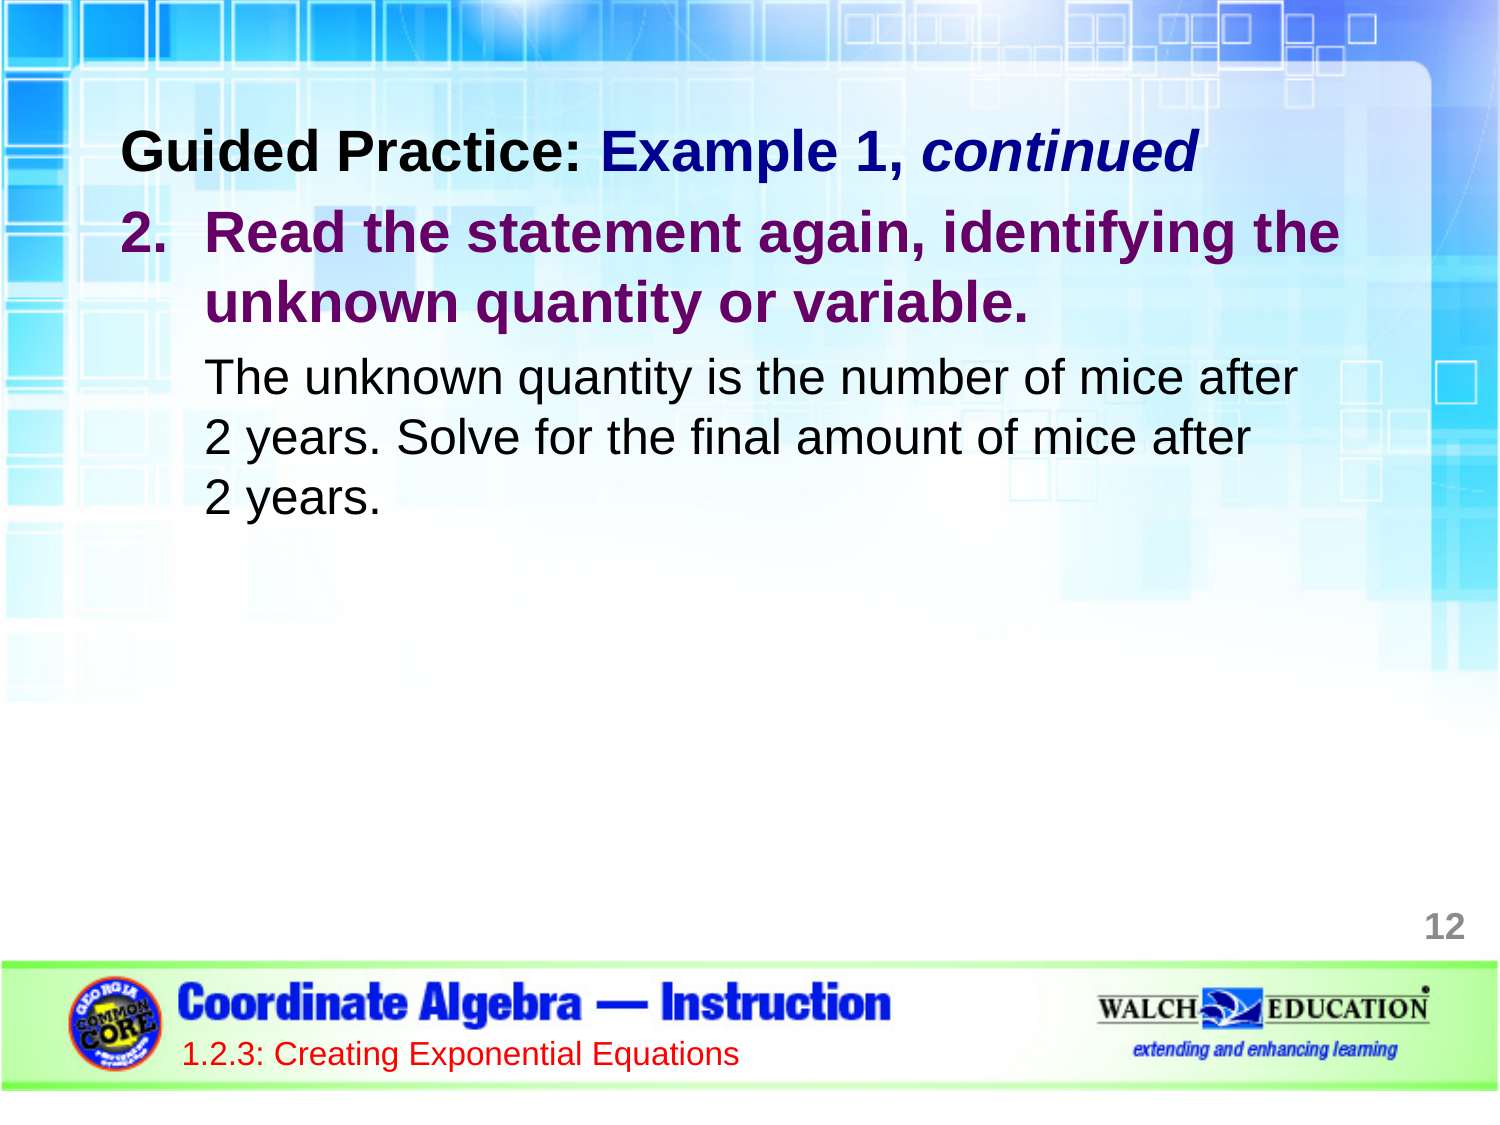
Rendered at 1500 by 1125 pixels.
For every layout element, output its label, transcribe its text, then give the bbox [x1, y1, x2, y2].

subtitle Guided Practice: Example 1, continued Read the statement again, identifying the unknown quantity or variable. The unknown quantity is the number of mice after 2 years. Solve for the final amount of mice after 2 years. [105, 105, 1394, 925]
picture [1, 0, 1500, 1091]
list 1.2.3: Creating Exponential Equations [166, 1024, 1074, 1069]
slide_number 12 [1361, 901, 1481, 949]
